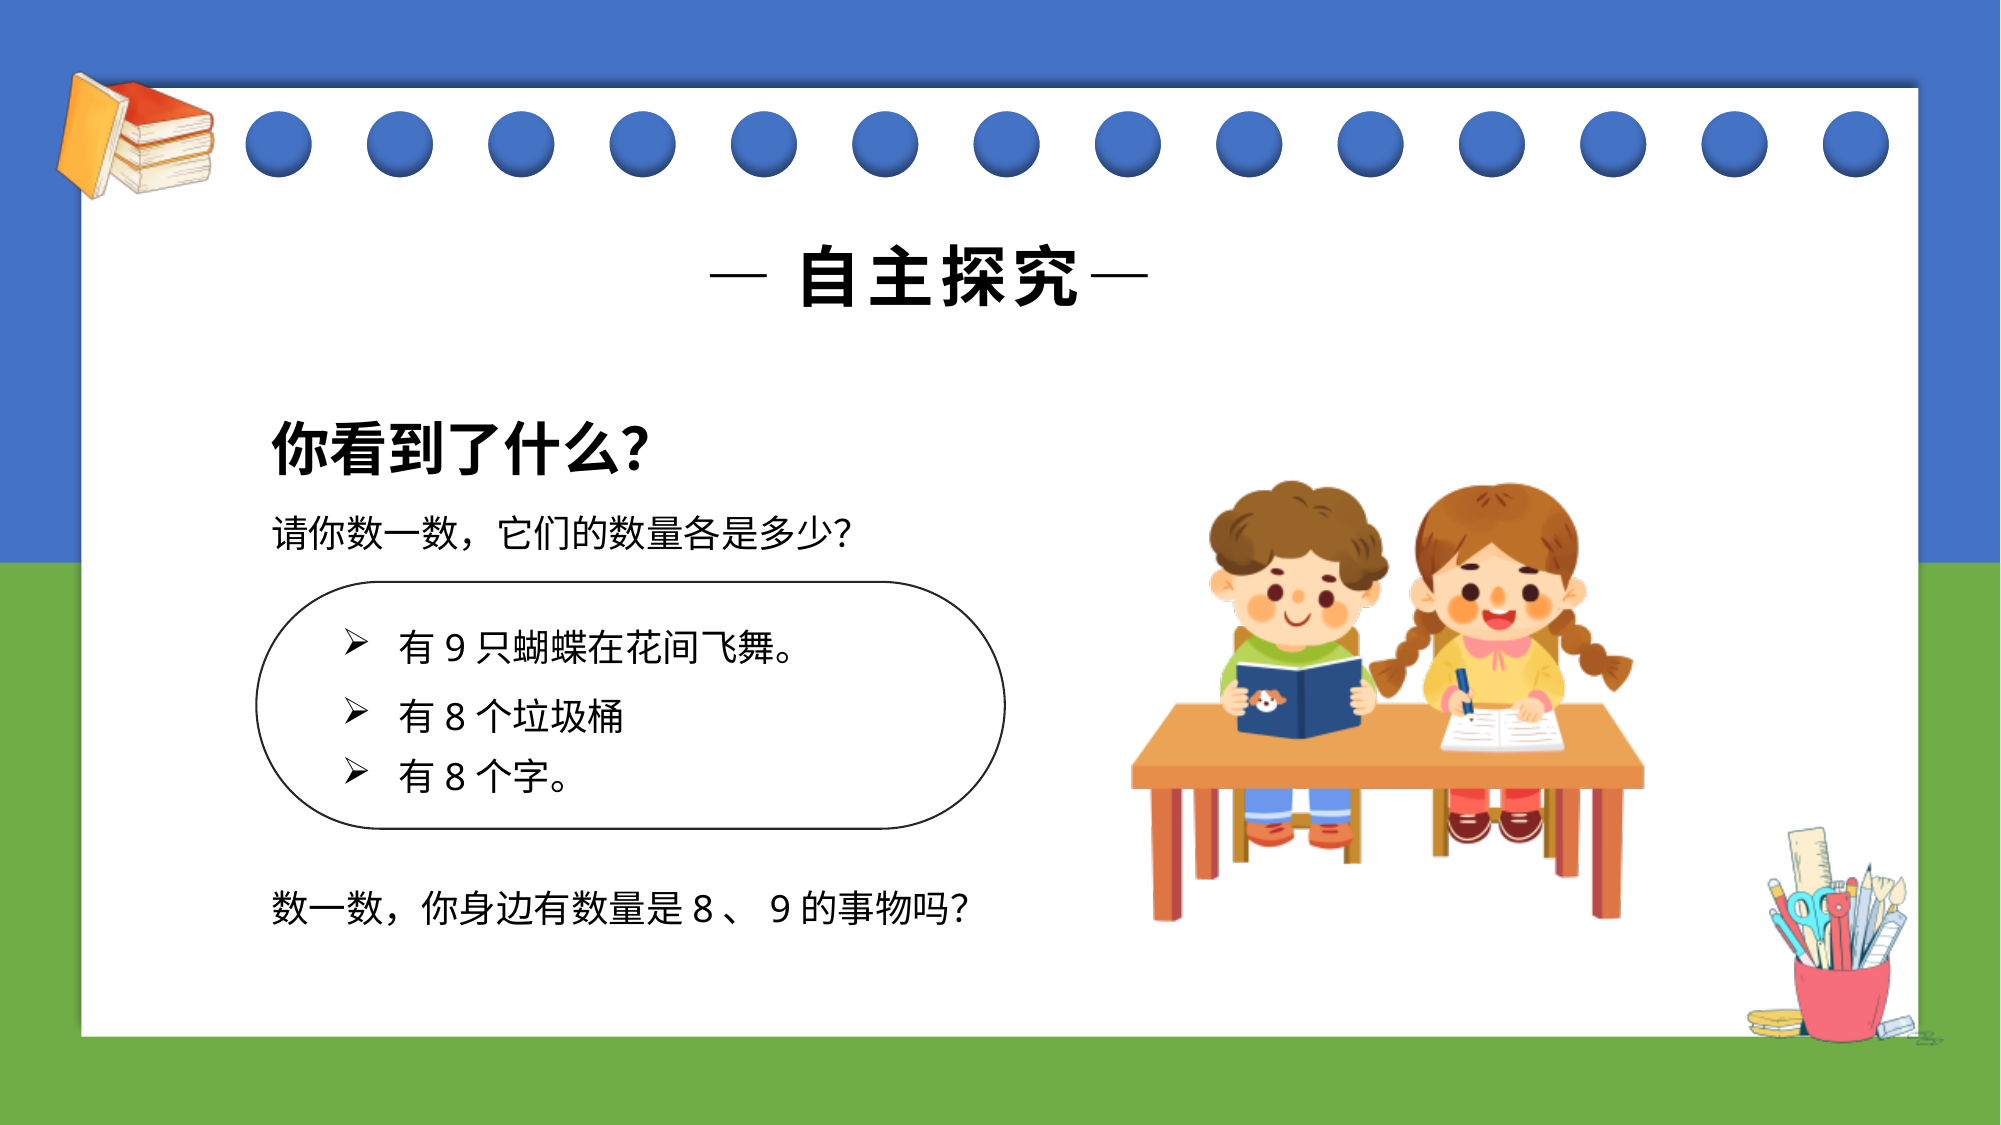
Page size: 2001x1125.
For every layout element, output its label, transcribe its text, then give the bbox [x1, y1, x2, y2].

text_box 数一数，你身边有数量是8、9的事物吗？ [256, 868, 1115, 937]
picture [1707, 796, 1984, 1075]
text_box —自主探究— [693, 238, 1356, 345]
picture [51, 49, 220, 218]
text_box 你看到了什么？ [256, 390, 1264, 490]
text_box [256, 581, 1005, 829]
picture [1115, 403, 1660, 947]
text_box 请你数一数，它们的数量各是多少？ [256, 493, 1115, 563]
